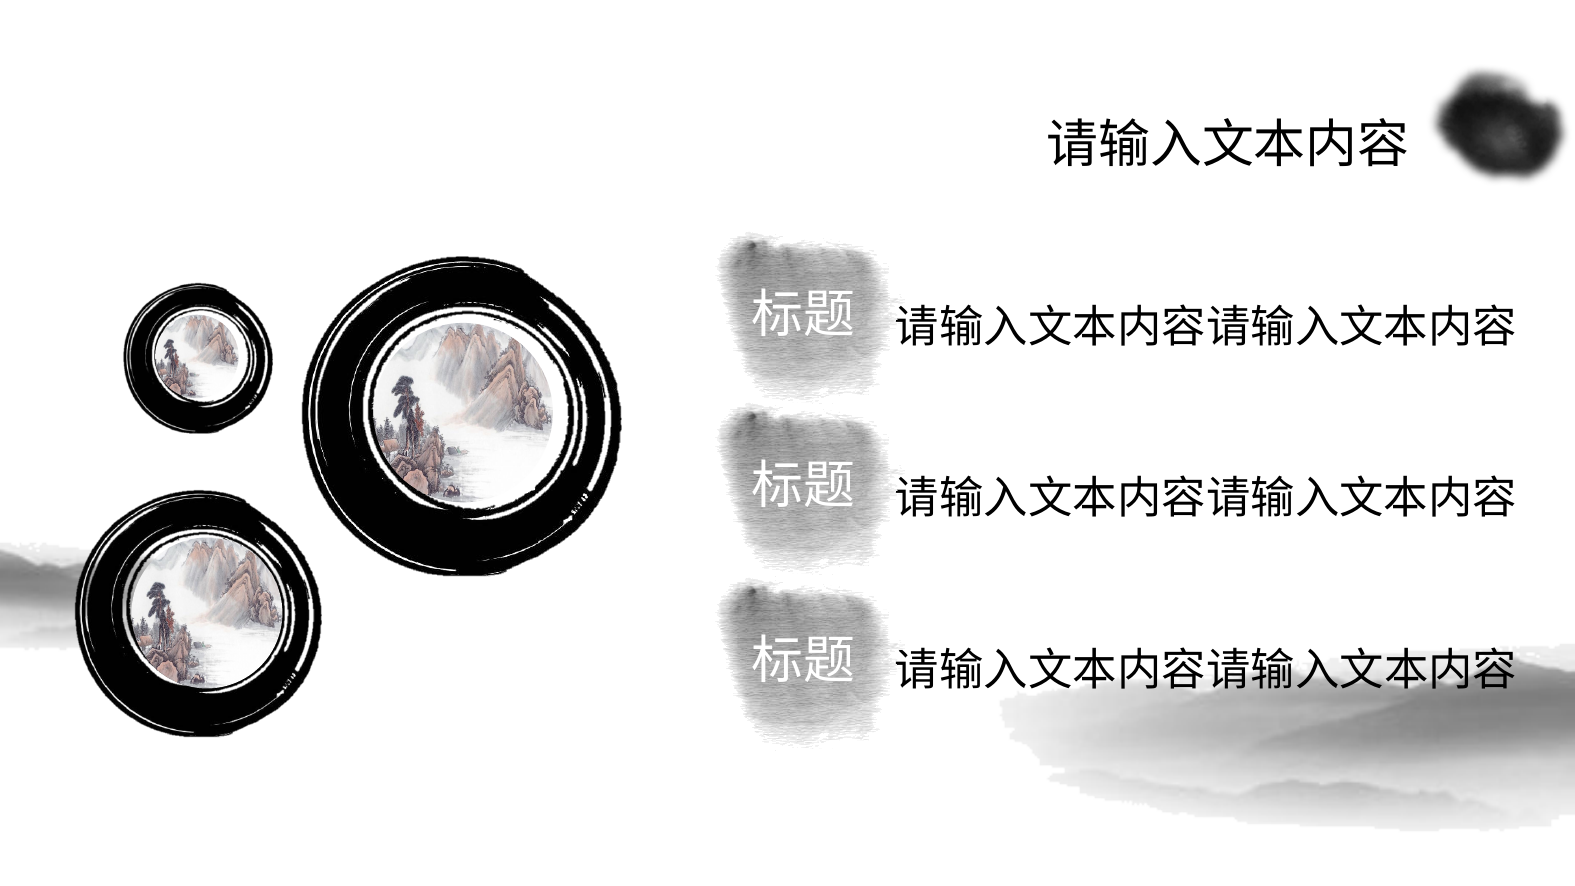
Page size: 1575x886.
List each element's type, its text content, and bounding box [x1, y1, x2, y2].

text_box 请输入文本内容请输入文本内容 [914, 290, 1575, 359]
picture [0, 223, 1575, 837]
text_box 请输入文本内容请输入文本内容 [914, 461, 1575, 504]
text_box 请输入文本内容 [1032, 103, 1419, 181]
picture [1419, 61, 1575, 196]
